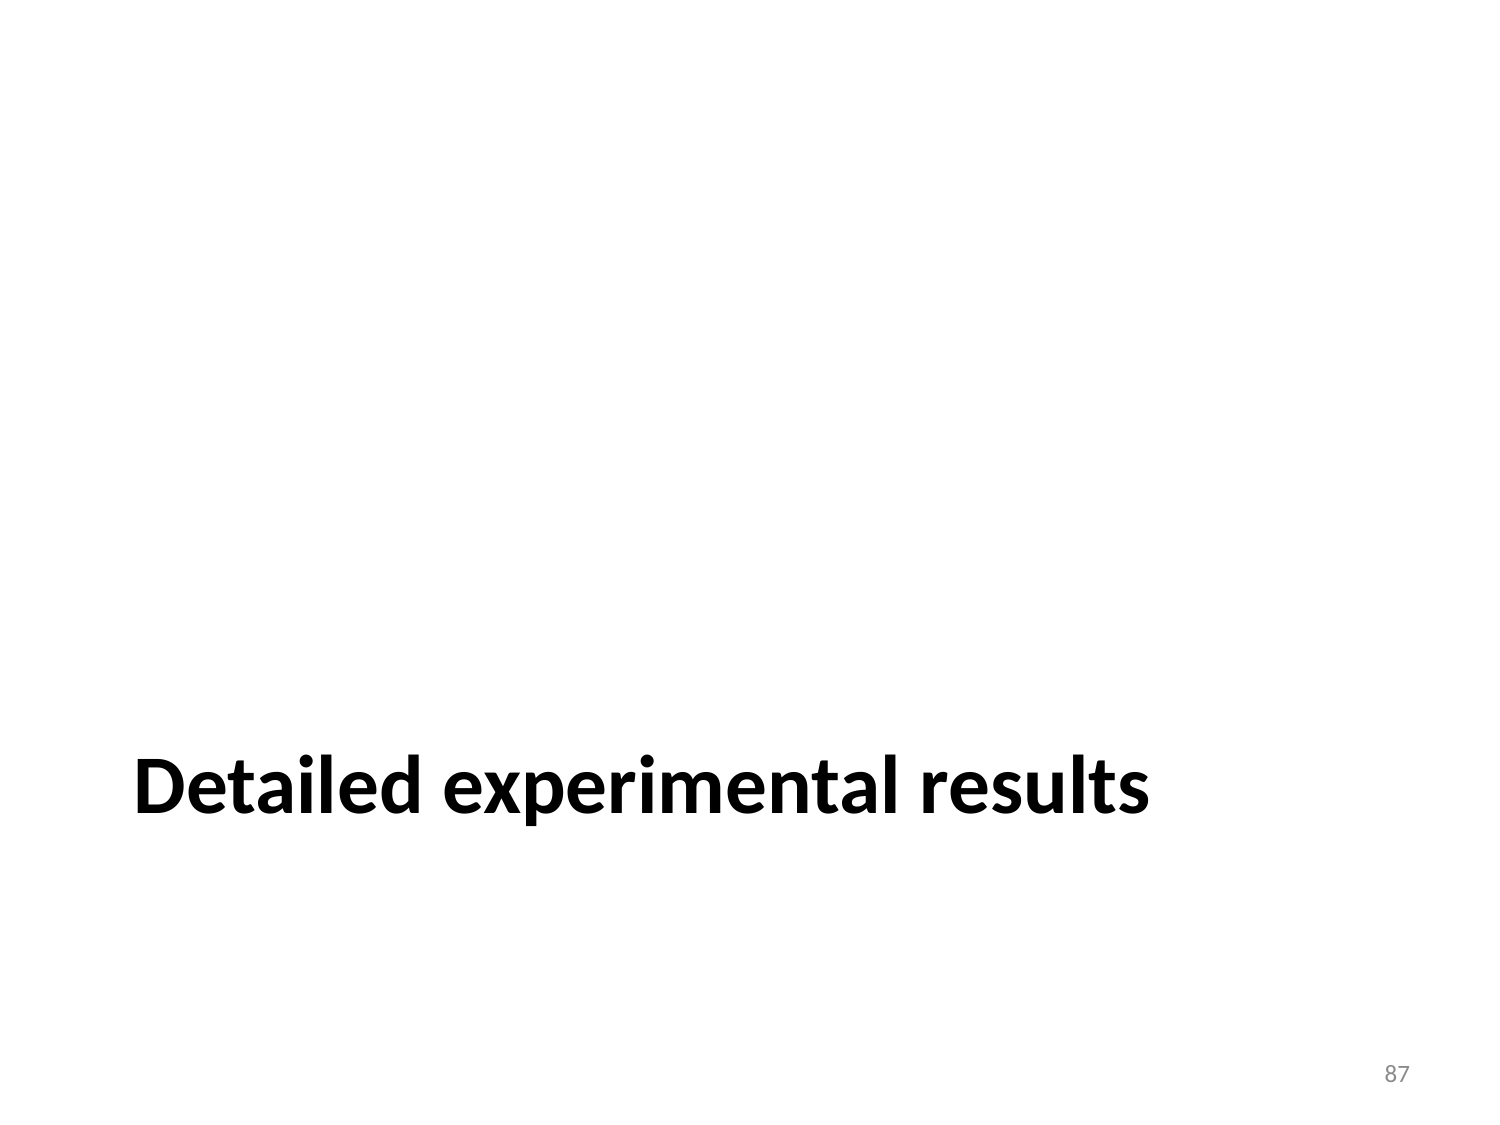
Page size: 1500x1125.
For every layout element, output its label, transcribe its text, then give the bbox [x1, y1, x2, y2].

title Detailed experimental results [118, 722, 1394, 947]
slide_number 87 [1074, 1042, 1425, 1103]
